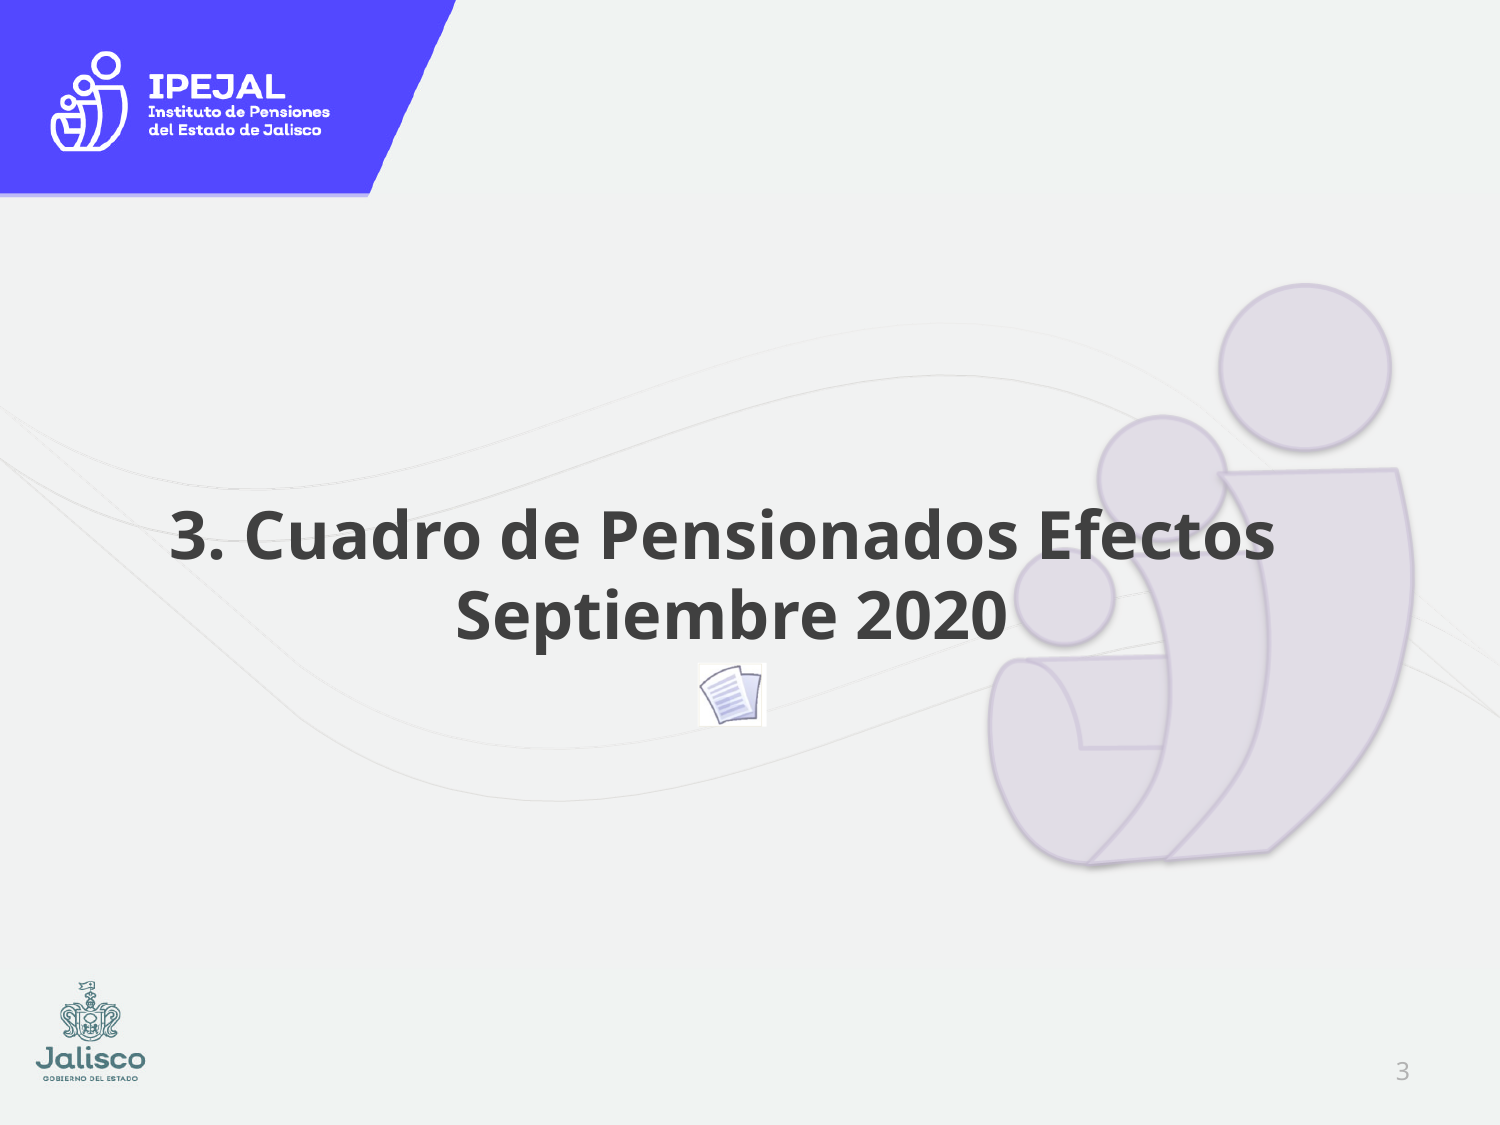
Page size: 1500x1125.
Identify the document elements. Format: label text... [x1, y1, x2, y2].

slide_number 2 [1074, 1042, 1425, 1103]
picture [0, 0, 1500, 193]
picture [697, 661, 767, 727]
picture [0, 969, 1500, 1125]
text_box 3. Cuadro de Pensionados Efectos Septiembre 2020 [0, 485, 1465, 661]
